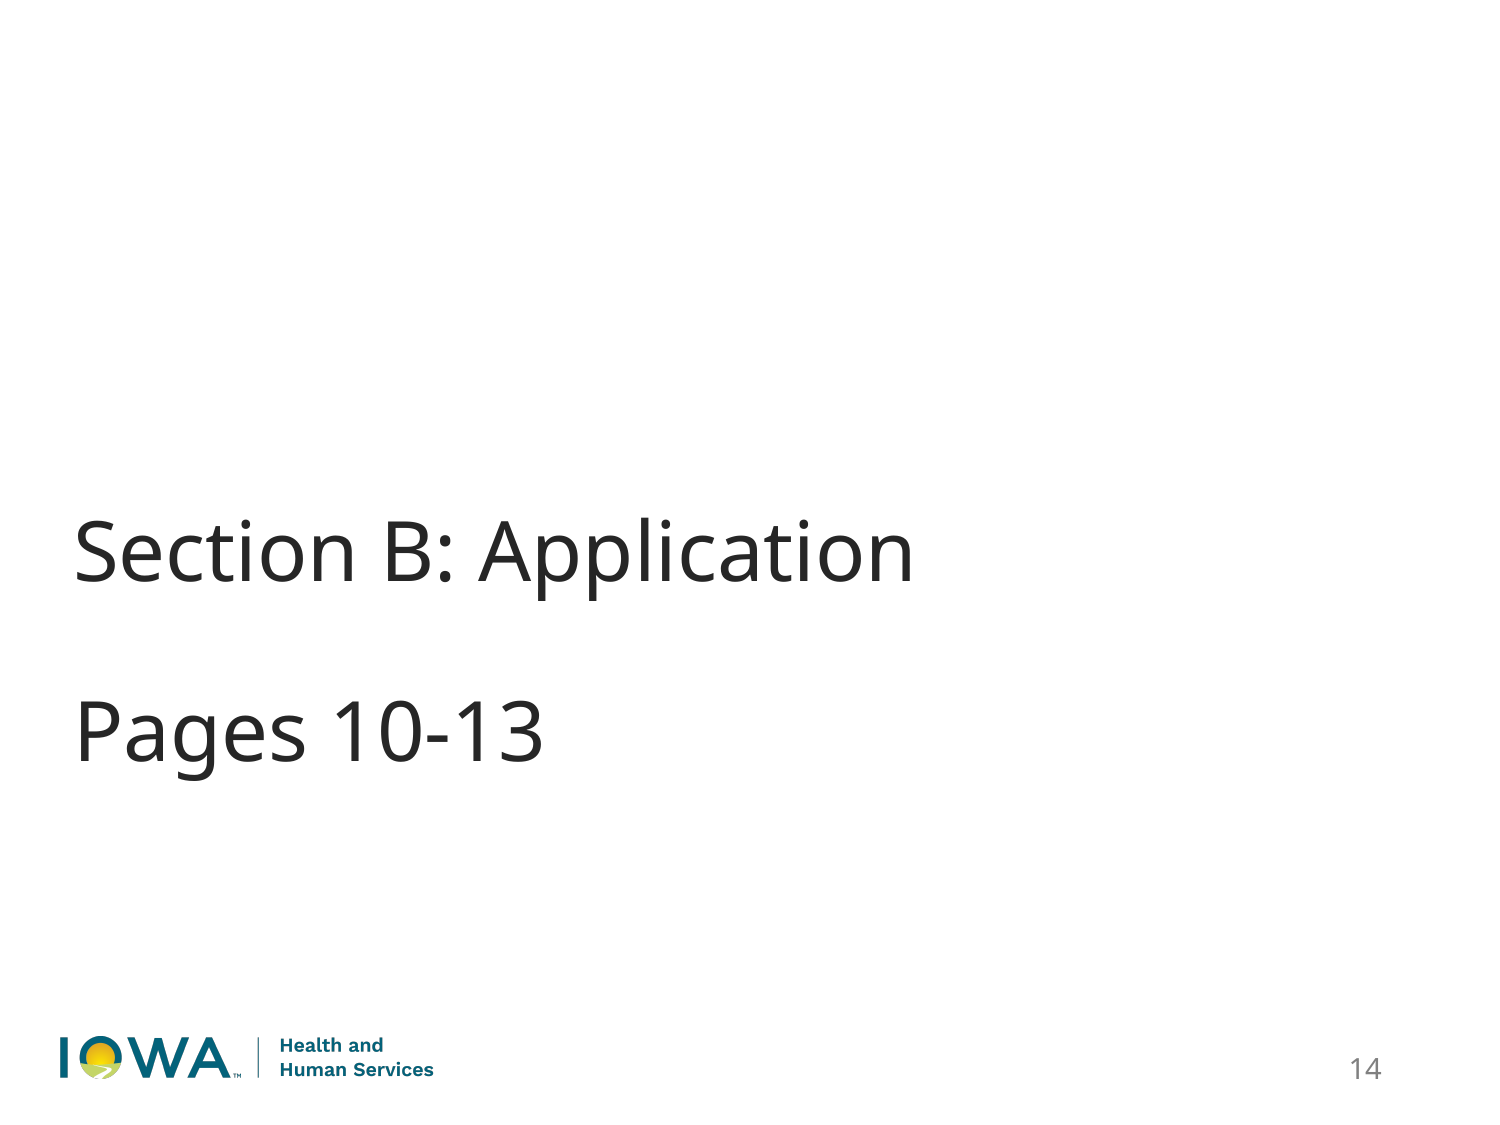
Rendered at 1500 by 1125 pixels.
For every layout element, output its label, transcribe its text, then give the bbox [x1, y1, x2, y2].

slide_number 14 [1059, 1042, 1397, 1103]
text_box Section B: Application Pages 10-13 [58, 502, 1442, 623]
picture [60, 1036, 434, 1079]
